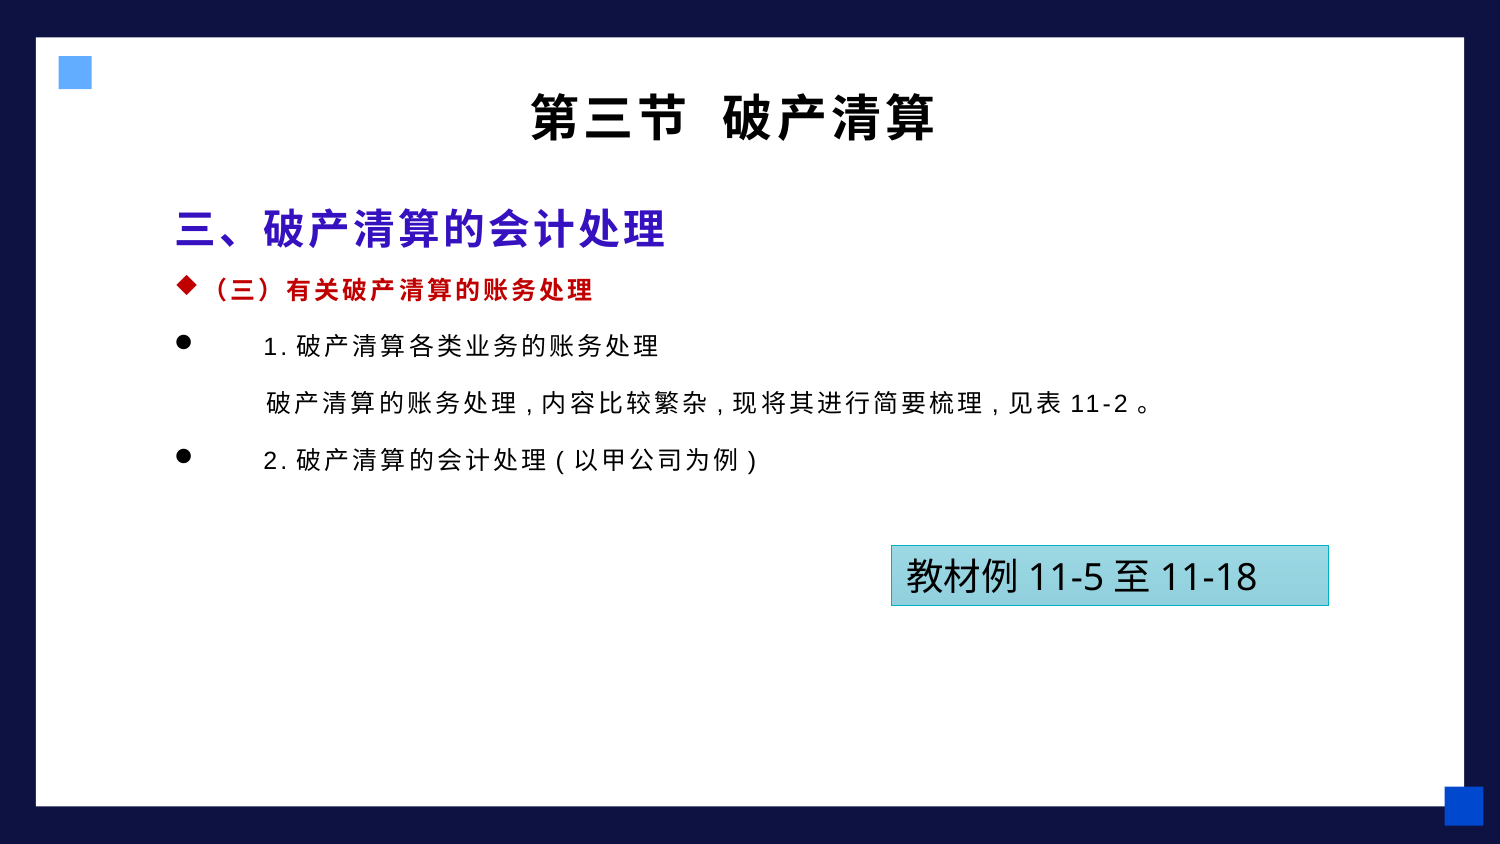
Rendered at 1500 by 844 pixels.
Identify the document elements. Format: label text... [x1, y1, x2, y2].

list （三）有关破产清算的账务处理 1.破产清算各类业务的账务处理 破产清算的账务处理,内容比较繁杂,现将其进行简要梳理,见表11-2。 2.破产清算的会计处理(以甲公司为例) [157, 268, 1343, 693]
text_box 第三节 破产清算 [514, 79, 966, 155]
text_box 教材例11-5至11-18 [891, 545, 1329, 606]
title 三、破产清算的会计处理 [157, 173, 1343, 263]
